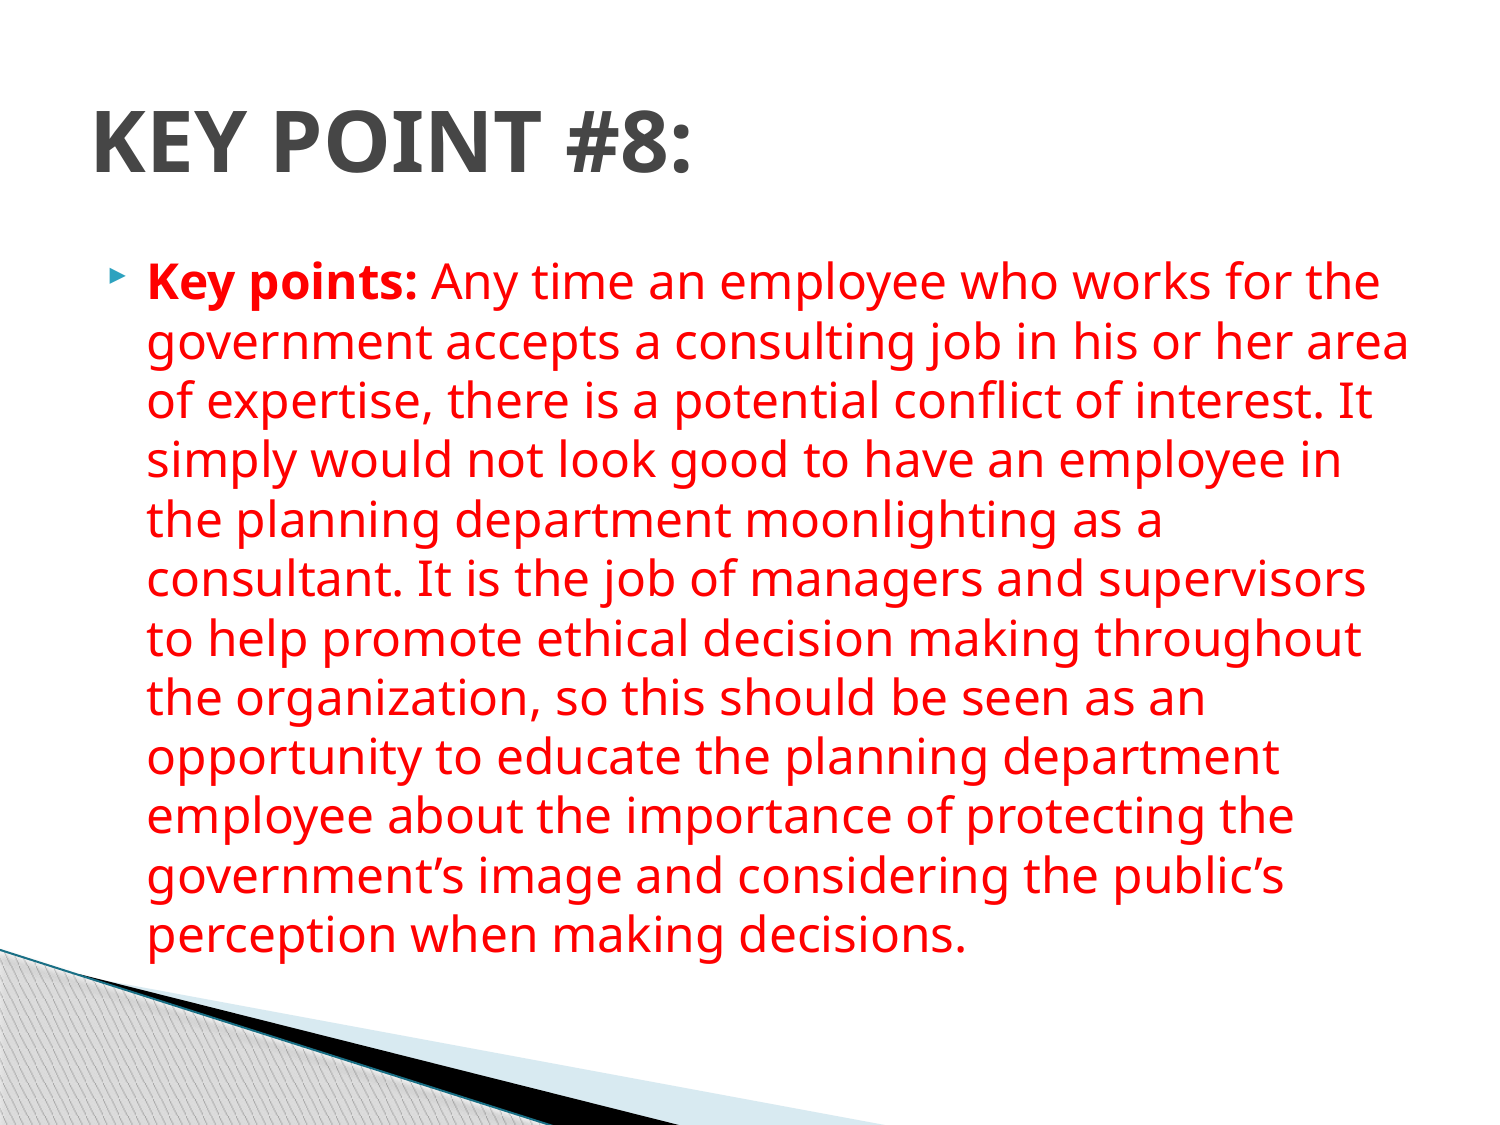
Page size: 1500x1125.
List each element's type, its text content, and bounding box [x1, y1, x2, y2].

list Key points: Any time an employee who works for the government accepts a consulting job in his or her area of expertise, there is a potential conflict of interest. It simply would not look good to have an employee in the planning department moonlighting as a consultant. It is the job of managers and supervisors to help promote ethical decision making throughout the organization, so this should be seen as an opportunity to educate the planning department employee about the importance of protecting the government’s image and considering the public’s perception when making decisions. [75, 243, 1425, 986]
title KEY POINT #8: [75, 45, 1425, 233]
